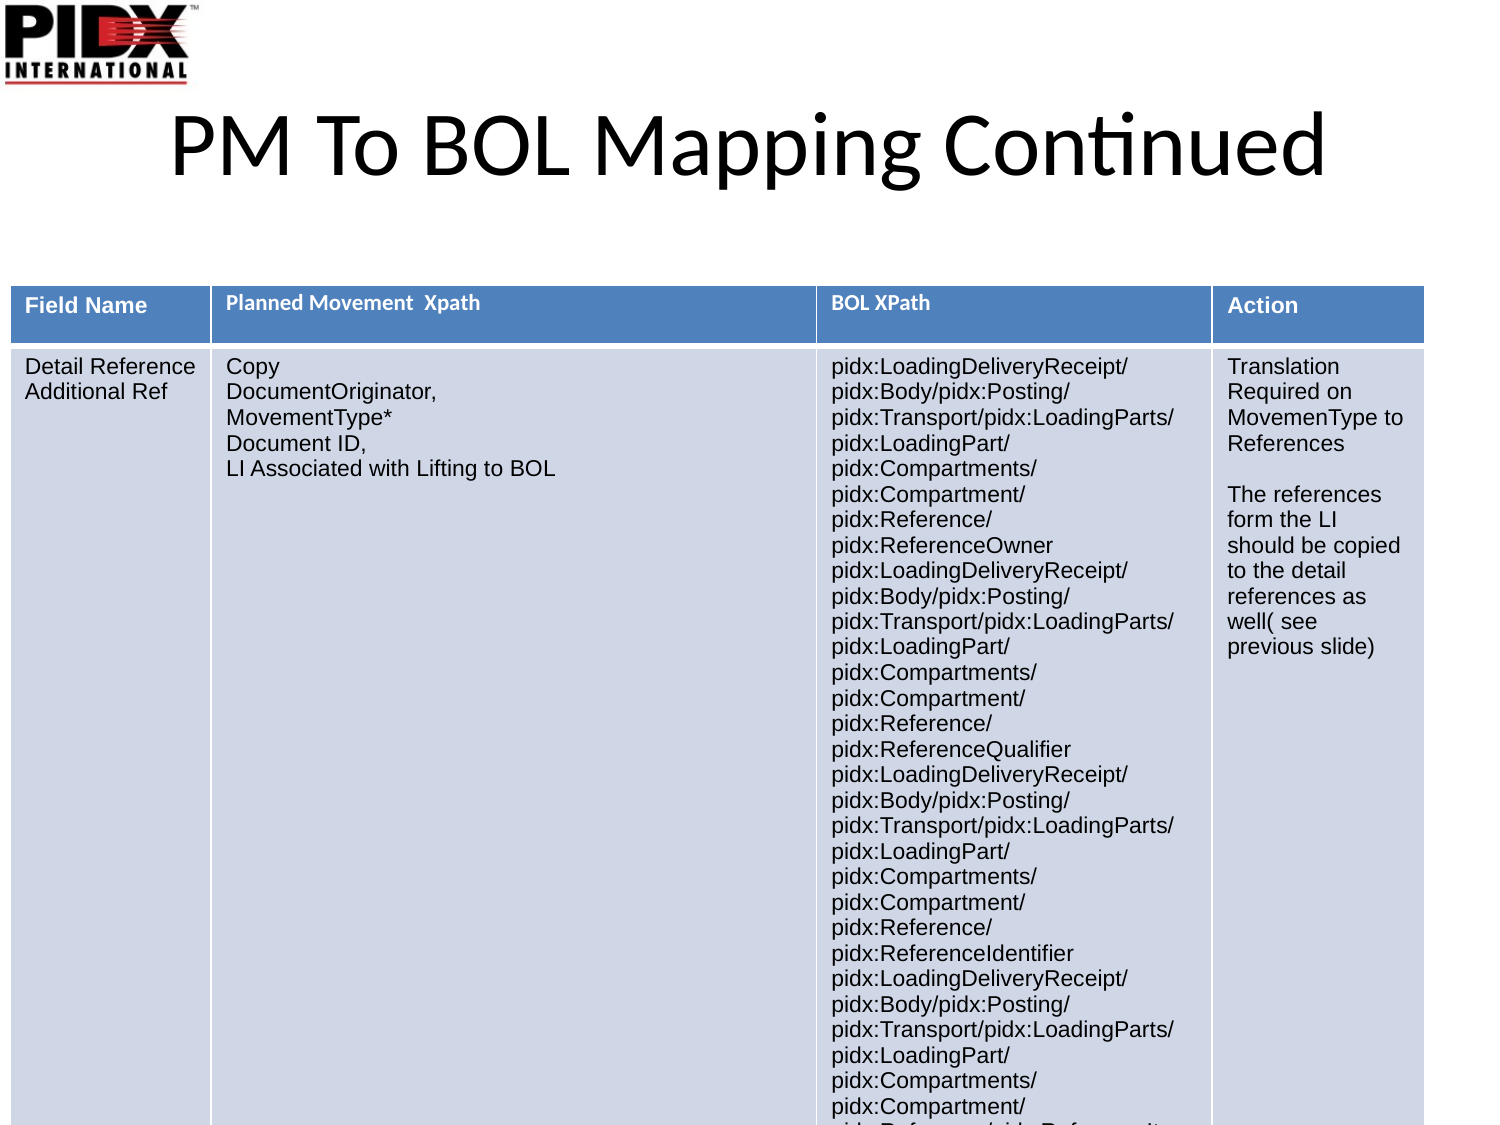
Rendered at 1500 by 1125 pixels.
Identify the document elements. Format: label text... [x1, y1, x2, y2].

table_cell Copy DocumentOriginator, MovementType* Document ID, LI Associated with Lifting to BOL [212, 349, 816, 1125]
title PM To BOL Mapping Continued [75, 45, 1425, 233]
picture [0, 0, 205, 92]
table_cell pidx:LoadingDeliveryReceipt/pidx:Body/pidx:Posting/pidx:Transport/pidx:LoadingParts/pidx:LoadingPart/pidx:Compartments/pidx:Compartment/pidx:Reference/pidx:ReferenceOwner pidx:LoadingDeliveryReceipt/pidx:Body/pidx:Posting/pidx:Transport/pidx:LoadingParts/pidx:LoadingPart/pidx:Compartments/pidx:Compartment/pidx:Reference/pidx:ReferenceQualifier pidx:LoadingDeliveryReceipt/pidx:Body/pidx:Posting/pidx:Transport/pidx:LoadingParts/pidx:LoadingPart/pidx:Compartments/pidx:Compartment/pidx:Reference/pidx:ReferenceIdentifier pidx:LoadingDeliveryReceipt/pidx:Body/pidx:Posting/pidx:Transport/pidx:LoadingParts/pidx:LoadingPart/pidx:Compartments/pidx:Compartment/pidx:Reference/pidx:ReferenceItem [817, 349, 1211, 1125]
table_header Action [1213, 286, 1424, 343]
table_header Planned Movement Xpath [212, 286, 816, 343]
table_header Field Name [11, 286, 210, 343]
table_cell Translation Required on MovemenType to References The references form the LI should be copied to the detail references as well( see previous slide) [1213, 349, 1424, 1125]
table_header BOL XPath [817, 286, 1211, 343]
table_cell Detail Reference Additional Ref [11, 349, 210, 1125]
